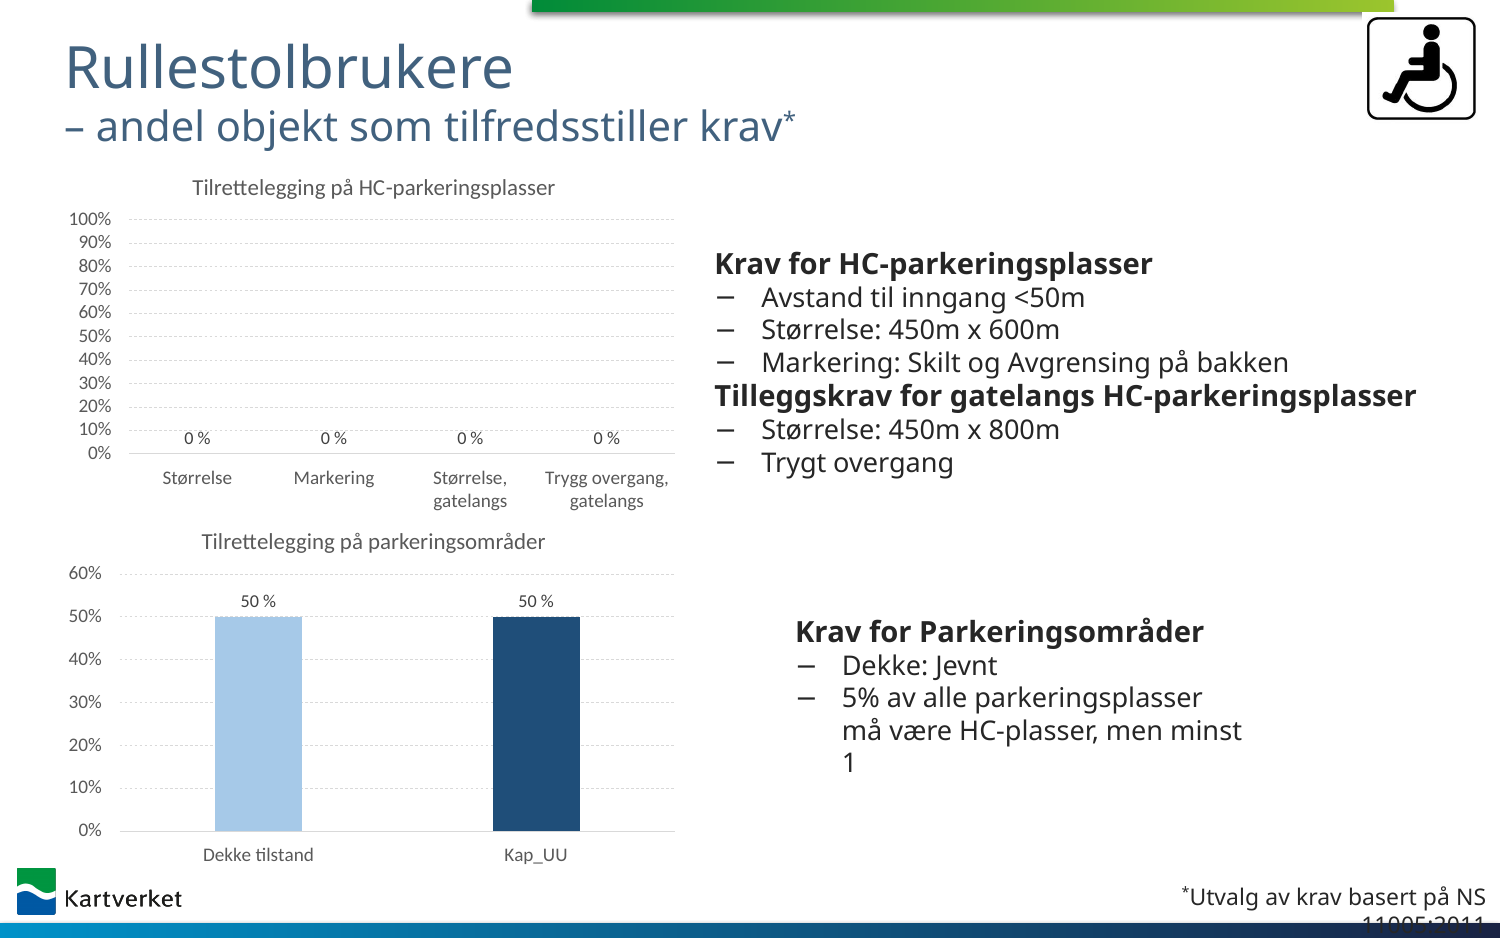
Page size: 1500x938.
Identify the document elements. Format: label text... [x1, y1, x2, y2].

picture [1362, 12, 1481, 126]
picture [62, 166, 686, 519]
text_box Krav for HC-parkeringsplasser Avstand til inngang <50m Størrelse: 450m x 600m Markering: Skilt og Avgrensing på bakken Tilleggskrav for gatelangs HC-parkeringsplasser Størrelse: 450m x 800m Trygt overgang [699, 237, 1433, 485]
text_box Krav for Parkeringsområder Dekke: Jevnt 5% av alle parkeringsplasser må være HC-plasser, men minst 1 [780, 605, 1261, 786]
text_box Rullestolbrukere – andel objekt som tilfredsstiller krav* [49, 25, 1431, 158]
text_box *Utvalg av krav basert på NS 11005:2011 [1068, 873, 1500, 938]
picture [62, 520, 686, 874]
